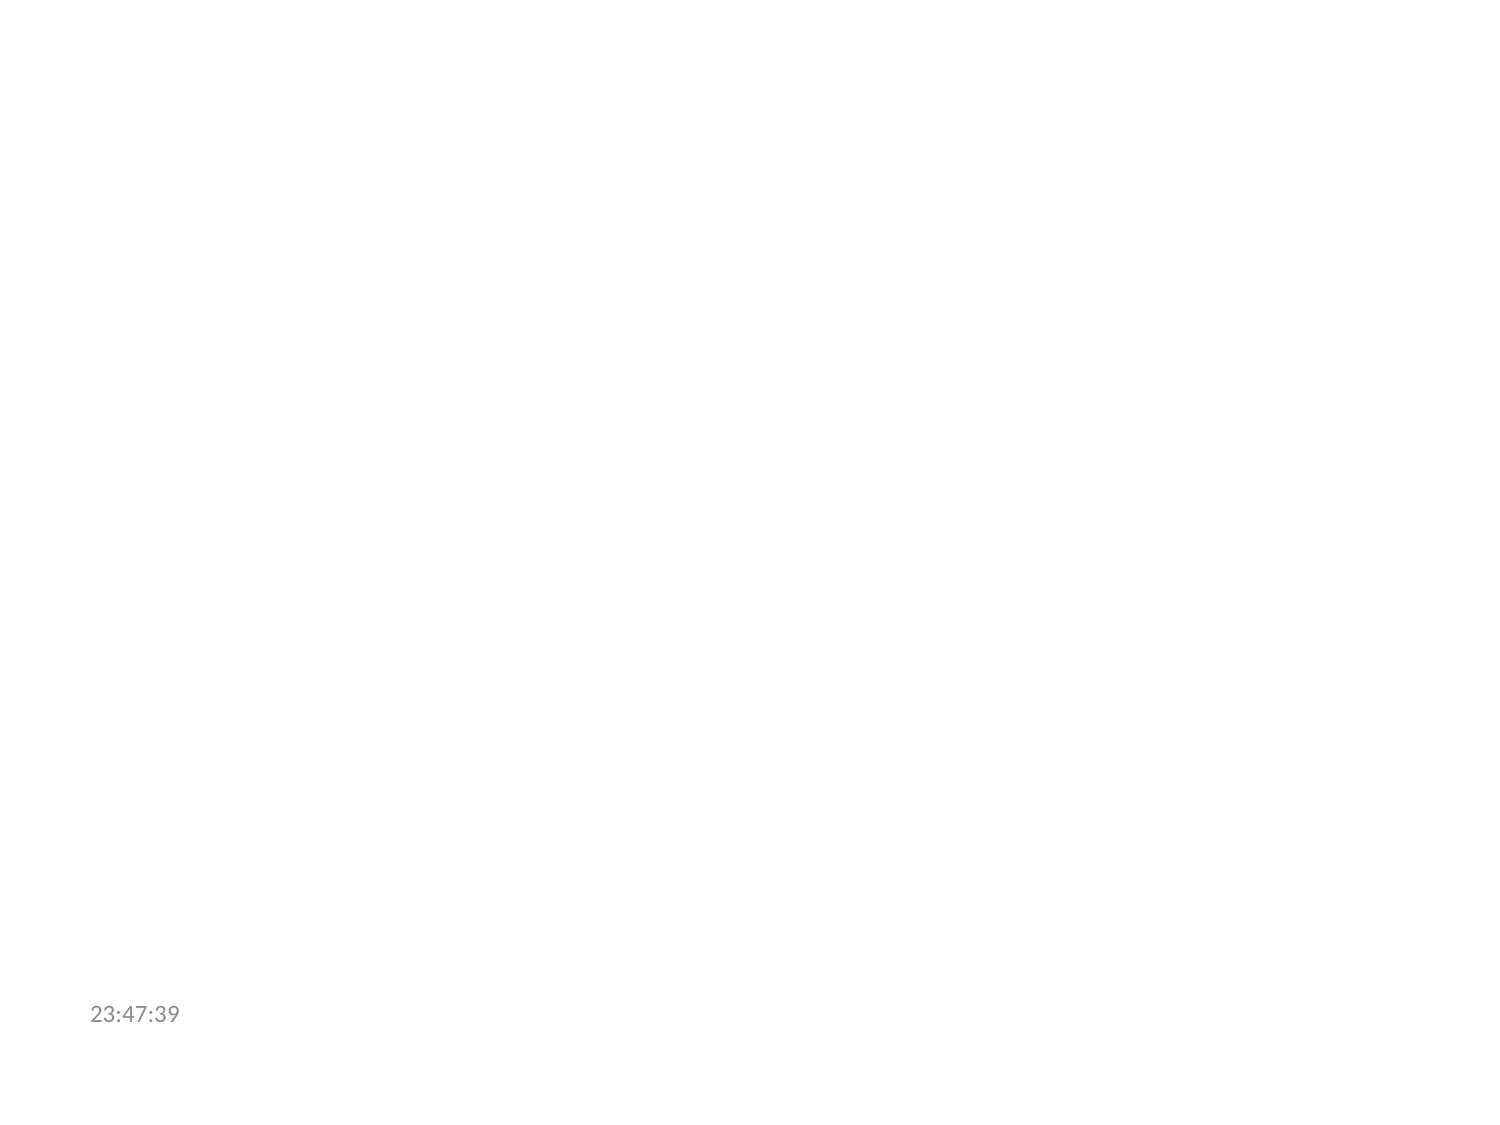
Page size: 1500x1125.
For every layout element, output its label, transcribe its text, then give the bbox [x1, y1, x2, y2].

text_box 15:35:09 [75, 982, 425, 1043]
